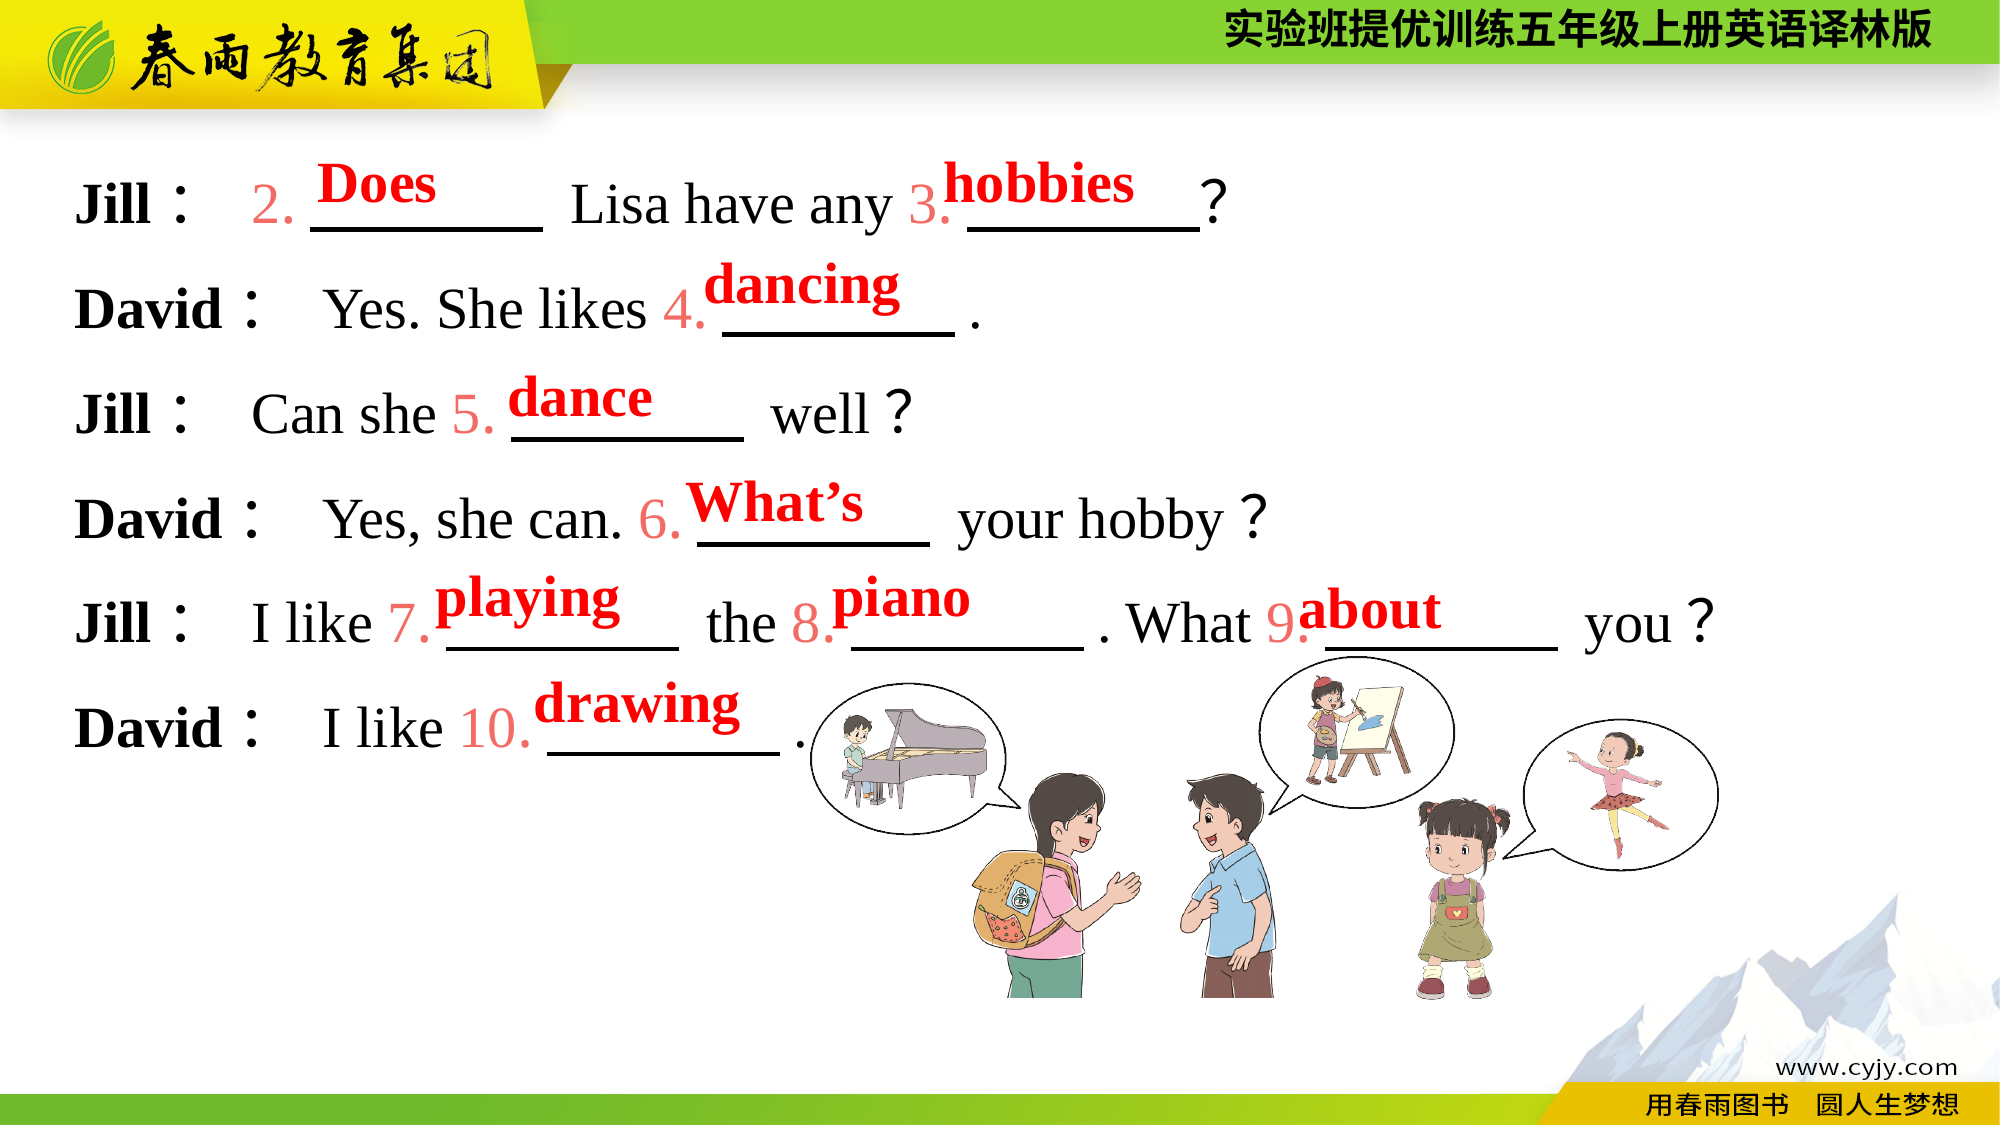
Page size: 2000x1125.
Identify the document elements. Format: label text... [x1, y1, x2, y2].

text_box Does [303, 137, 453, 222]
text_box What’s [670, 456, 880, 541]
text_box about [1283, 562, 1457, 648]
list Jill： 2. Lisa have any 3. ？ David： Yes. She likes 4. . Jill： Can she 5. well？ David： Yes, she can. 6. your hobby？ Jill： I like 7. the 8. . What 9. you？ David： I like 10. . [59, 122, 1944, 774]
text_box dancing [688, 237, 916, 323]
text_box hobbies [928, 137, 1150, 222]
text_box drawing [519, 656, 757, 742]
text_box playing [421, 550, 636, 636]
text_box dance [492, 350, 668, 436]
picture [0, 0, 2000, 1125]
text_box piano [817, 550, 988, 636]
